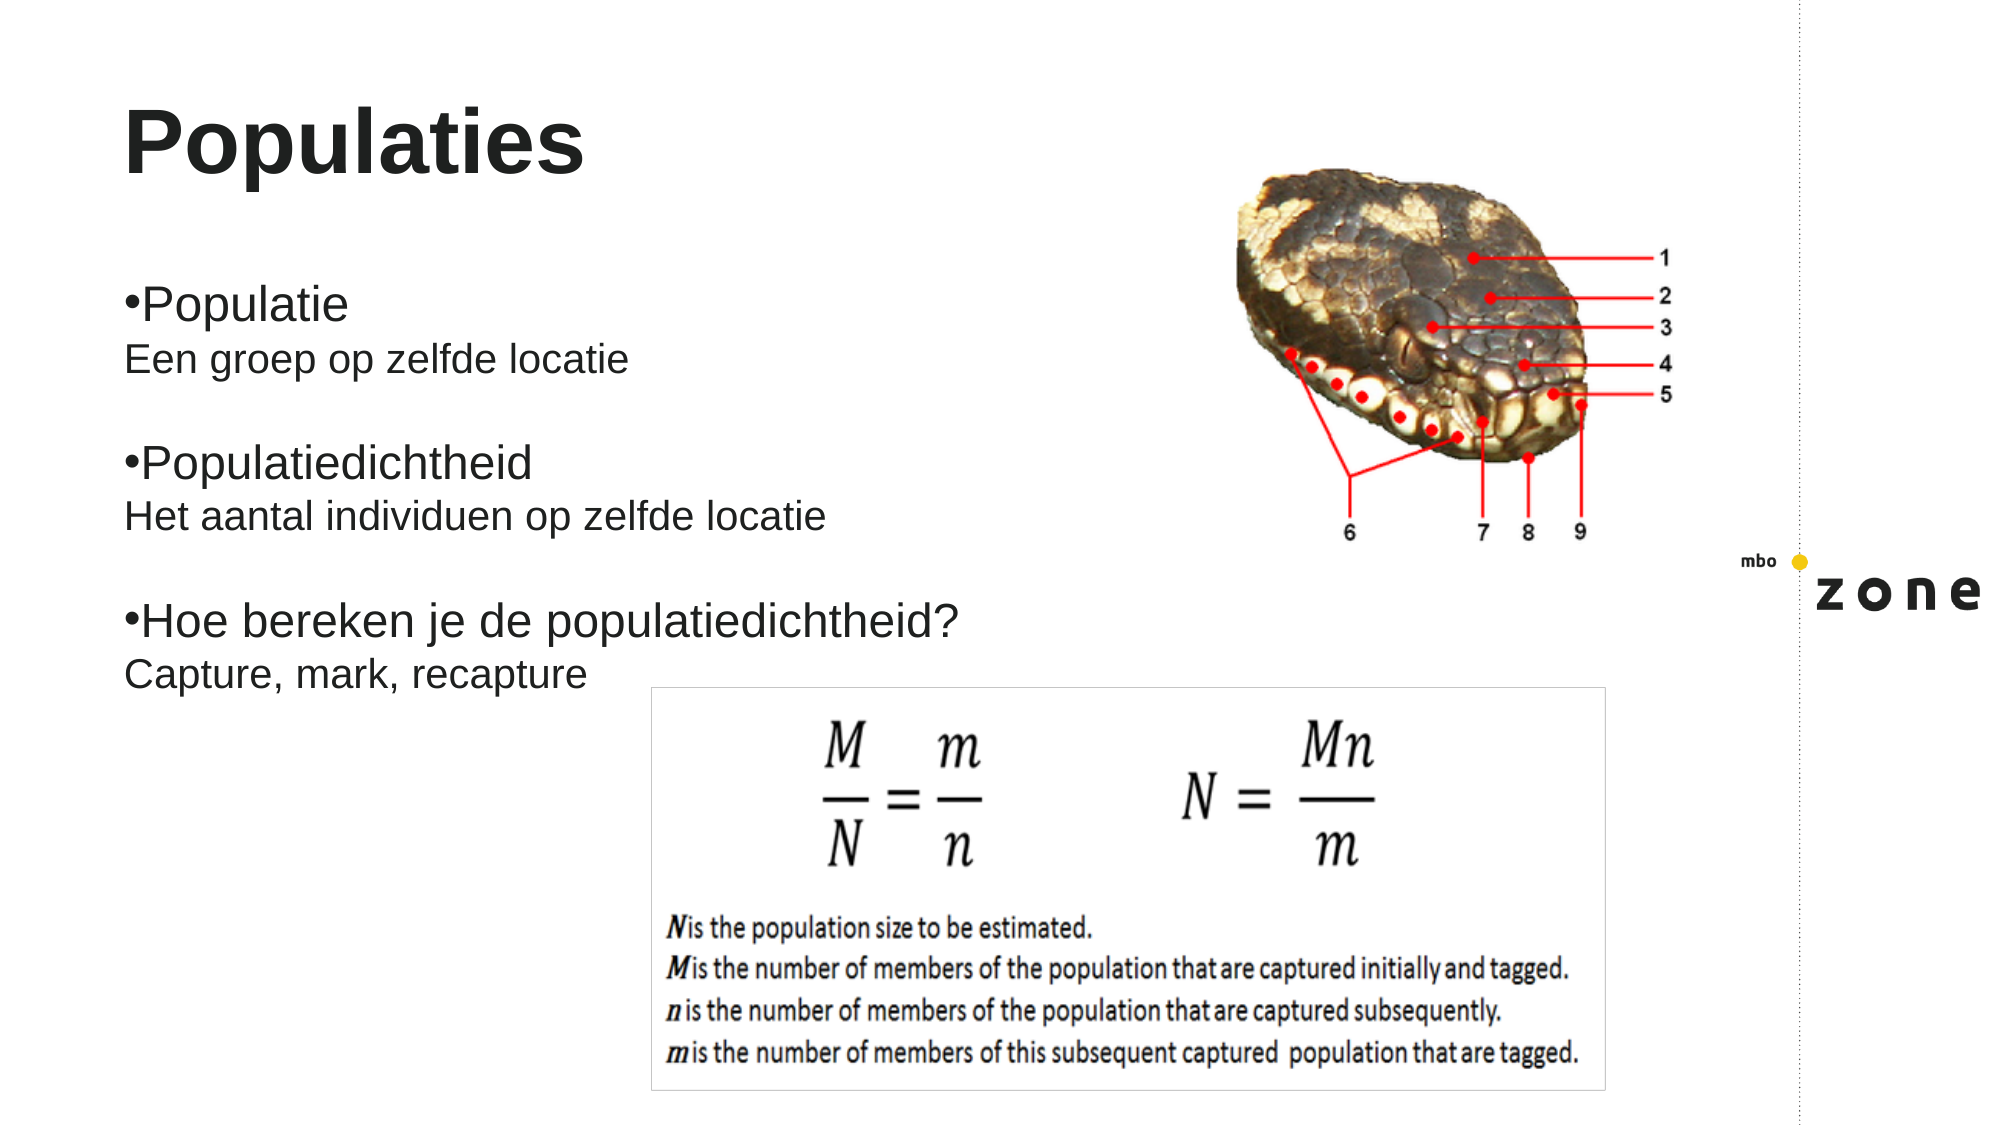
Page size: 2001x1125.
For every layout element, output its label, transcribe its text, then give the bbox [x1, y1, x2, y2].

list Populatie Een groep op zelfde locatie Populatiedichtheid Het aantal individuen op zelfde locatie Hoe bereken je de populatiedichtheid? Capture, mark, recapture [124, 271, 1418, 986]
title Populaties [124, 94, 1607, 271]
picture [649, 0, 2001, 1125]
